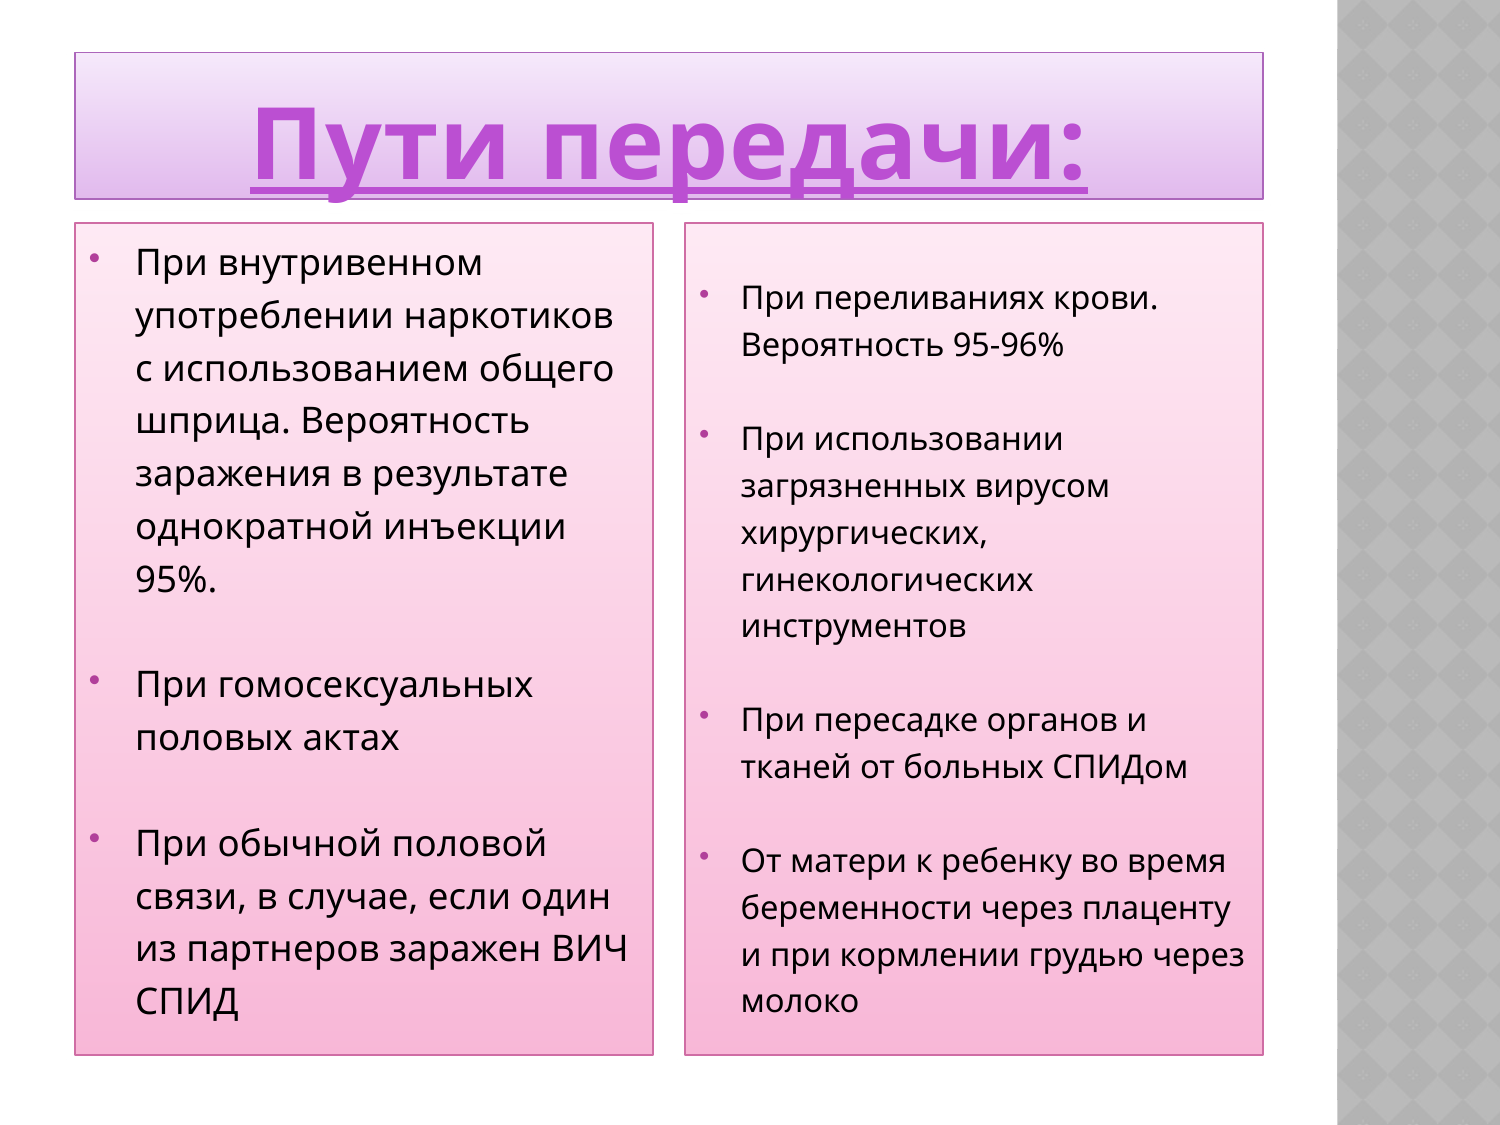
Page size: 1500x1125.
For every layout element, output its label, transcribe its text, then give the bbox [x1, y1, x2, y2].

list При переливаниях крови. Вероятность 95-96% При использовании загрязненных вирусом хирургических, гинекологических инструментов При пересадке органов и тканей от больных СПИДом От матери к ребенку во время беременности через плаценту и при кормлении грудью через молоко [684, 222, 1264, 1056]
title Пути передачи: [74, 52, 1264, 200]
list При внутривенном употреблении наркотиков с использованием общего шприца. Вероятность заражения в результате однократной инъекции 95%. При гомосексуальных половых актах При обычной половой связи, в случае, если один из партнеров заражен ВИЧ СПИД [74, 222, 654, 1056]
